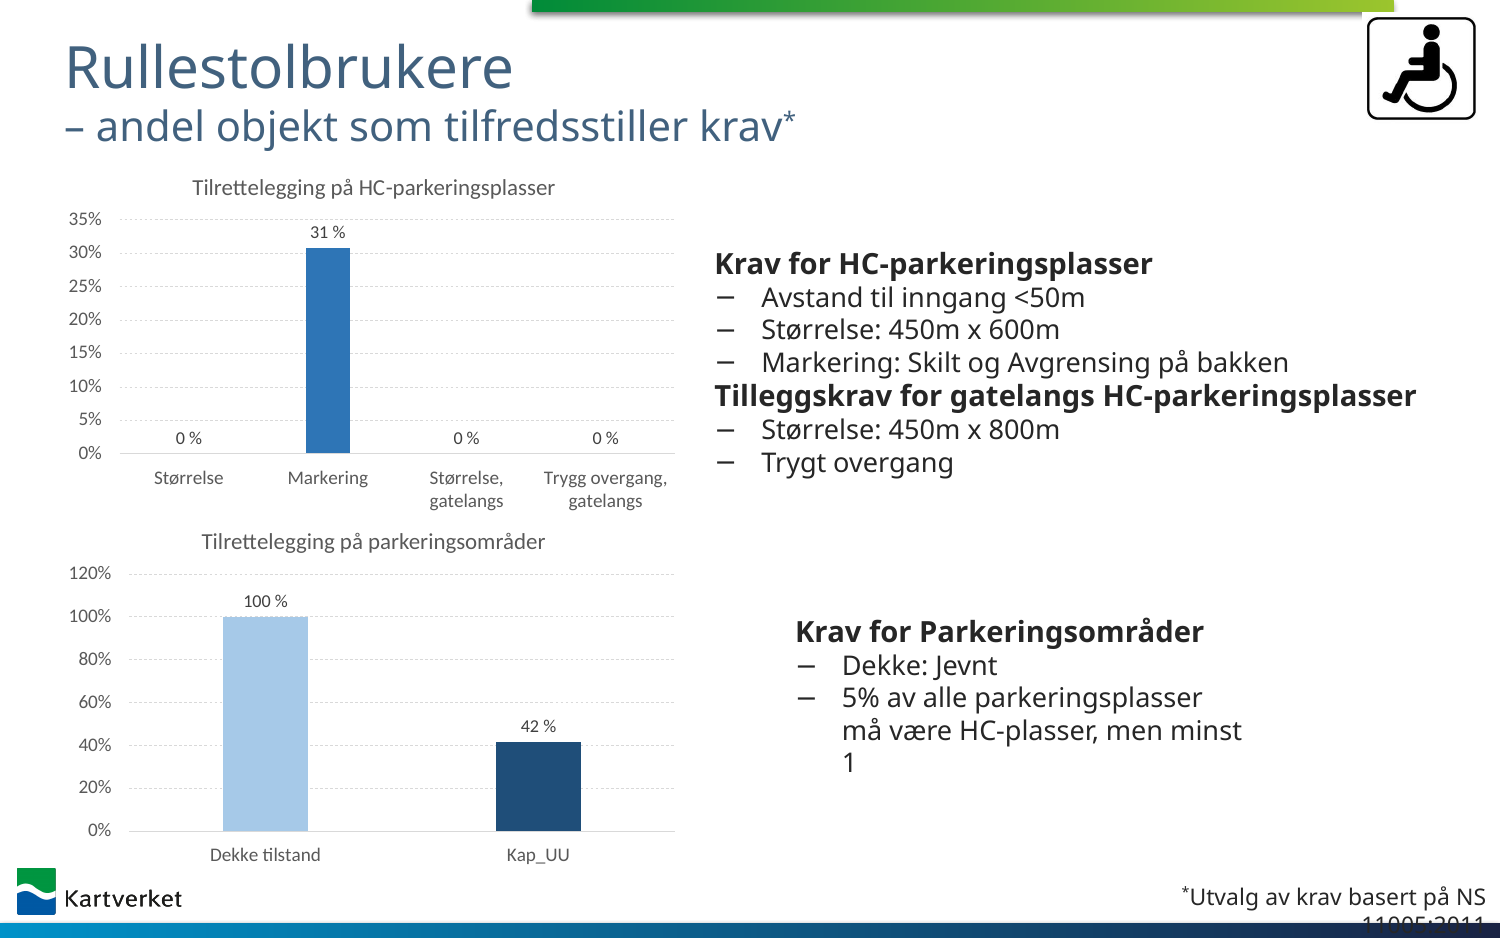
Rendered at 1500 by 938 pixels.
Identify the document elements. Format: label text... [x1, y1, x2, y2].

text_box Krav for HC-parkeringsplasser Avstand til inngang <50m Størrelse: 450m x 600m Markering: Skilt og Avgrensing på bakken Tilleggskrav for gatelangs HC-parkeringsplasser Størrelse: 450m x 800m Trygt overgang [699, 237, 1433, 485]
text_box Rullestolbrukere – andel objekt som tilfredsstiller krav* [49, 25, 1431, 158]
picture [1362, 12, 1481, 126]
text_box Krav for Parkeringsområder Dekke: Jevnt 5% av alle parkeringsplasser må være HC-plasser, men minst 1 [780, 605, 1261, 786]
text_box *Utvalg av krav basert på NS 11005:2011 [1068, 873, 1500, 938]
picture [62, 166, 686, 519]
picture [62, 520, 686, 874]
